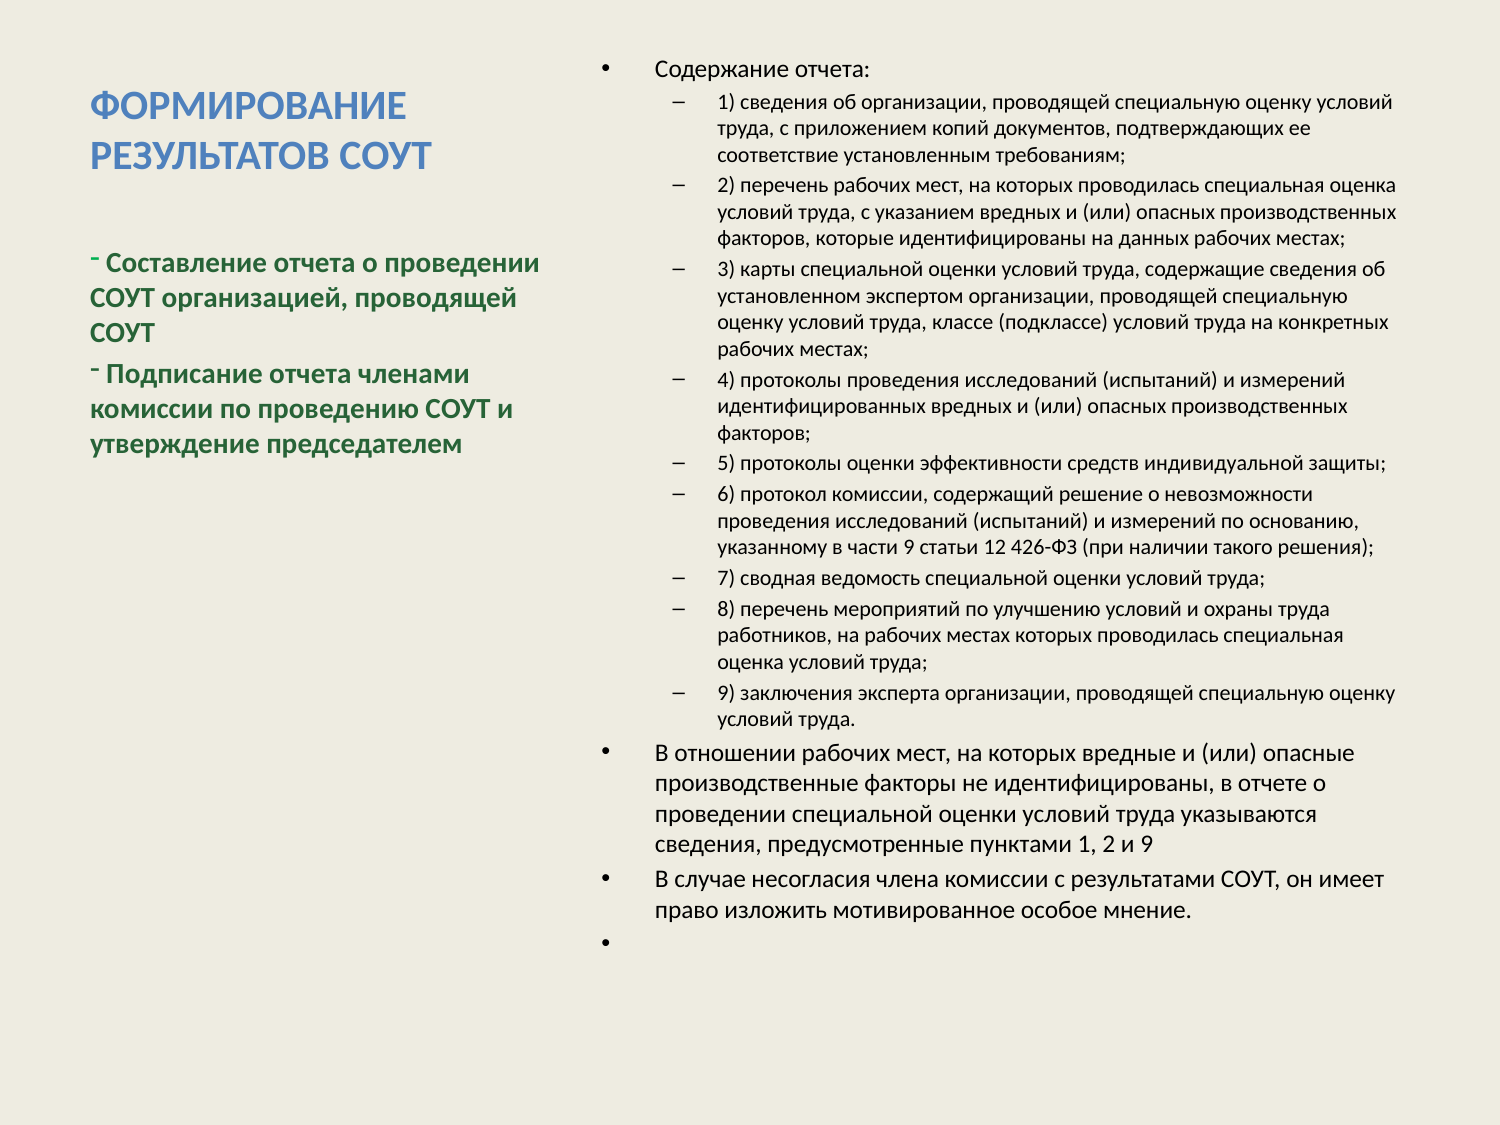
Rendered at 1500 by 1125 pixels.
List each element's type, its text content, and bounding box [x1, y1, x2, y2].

list Содержание отчета: 1) сведения об организации, проводящей специальную оценку условий труда, с приложением копий документов, подтверждающих ее соответствие установленным требованиям; 2) перечень рабочих мест, на которых проводилась специальная оценка условий труда, с указанием вредных и (или) опасных производственных факторов, которые идентифицированы на данных рабочих местах; 3) карты специальной оценки условий труда, содержащие сведения об установленном экспертом организации, проводящей специальную оценку условий труда, классе (подклассе) условий труда на конкретных рабочих местах; 4) протоколы проведения исследований (испытаний) и измерений идентифицированных вредных и (или) опасных производственных факторов; 5) протоколы оценки эффективности средств индивидуальной защиты; 6) протокол комиссии, содержащий решение о невозможности проведения исследований (испытаний) и измерений по основанию, указанному в части 9 статьи 12 426-ФЗ (при наличии такого решения); 7) сводная ведомость специальной оценки условий труда; 8) перечень мероприятий по улучшению условий и охраны труда работников, на рабочих местах которых проводилась специальная оценка условий труда; 9) заключения эксперта организации, проводящей специальную оценку условий труда. В отношении рабочих мест, на которых вредные и (или) опасные производственные факторы не идентифицированы, в отчете о проведении специальной оценки условий труда указываются сведения, предусмотренные пунктами 1, 2 и 9 В случае несогласия члена комиссии с результатами СОУТ, он имеет право изложить мотивированное особое мнение. [586, 44, 1425, 1005]
list Составление отчета о проведении СОУТ организацией, проводящей СОУТ Подписание отчета членами комиссии по проведению СОУТ и утверждение председателем [75, 235, 569, 1005]
title ФОРМИРОВАНИЕ РЕЗУЛЬТАТОВ СОУТ [75, 44, 569, 235]
